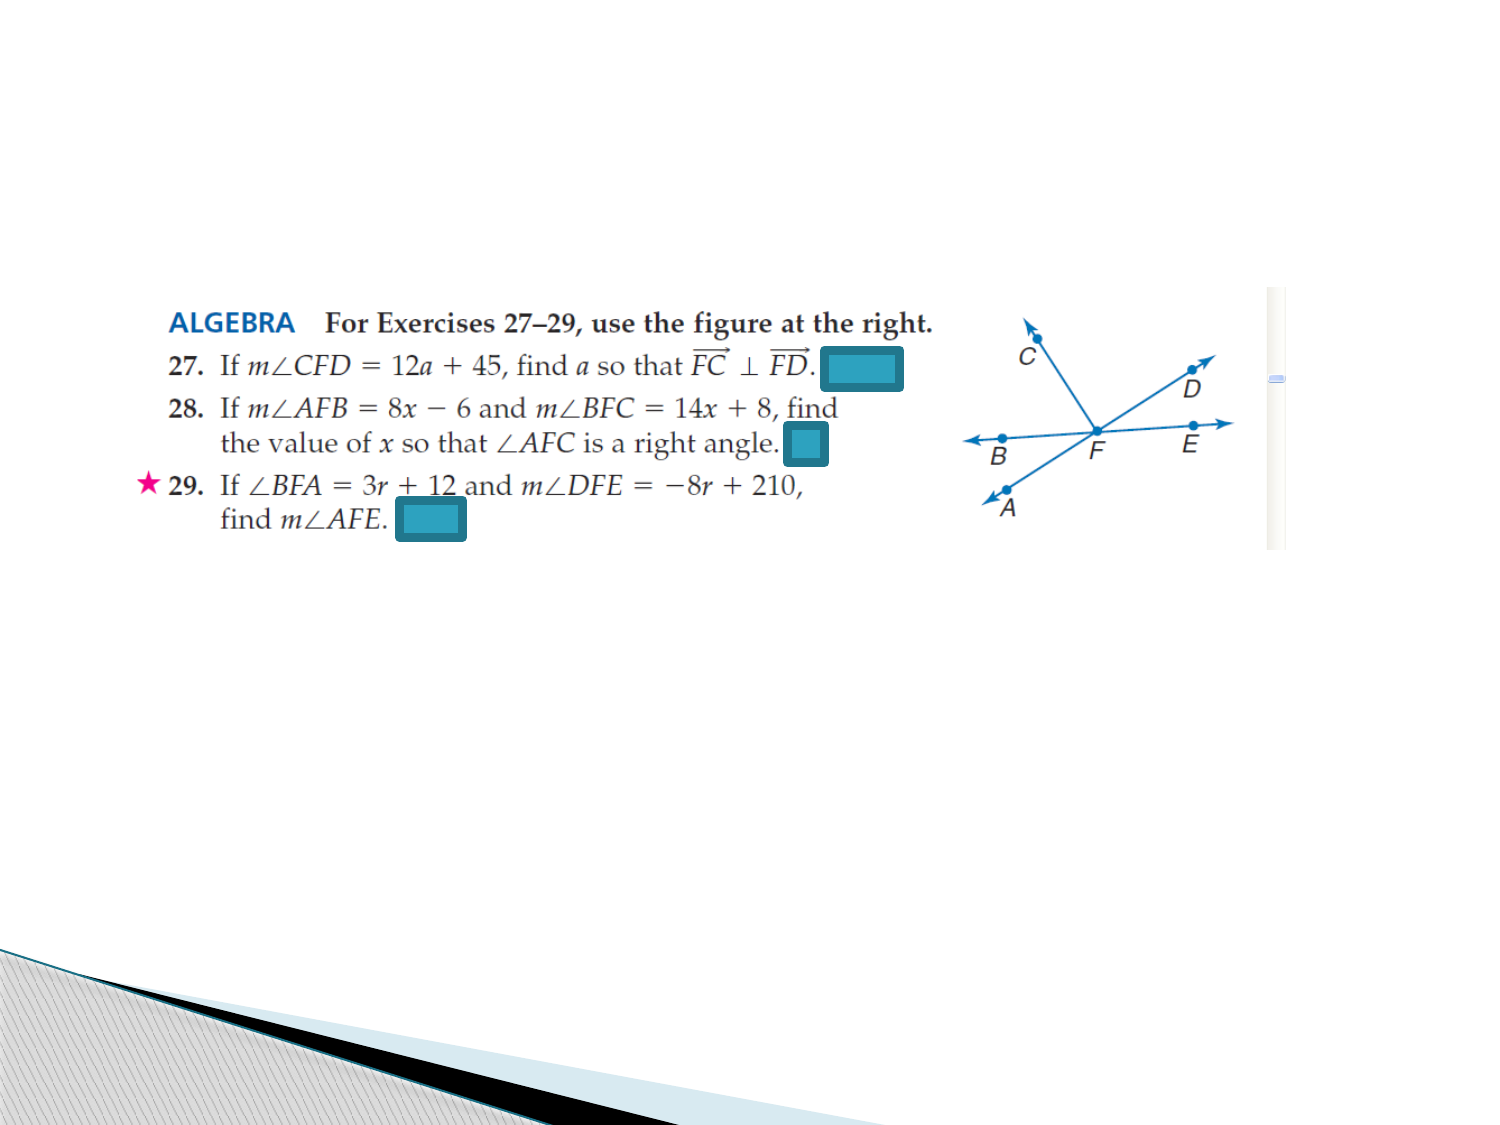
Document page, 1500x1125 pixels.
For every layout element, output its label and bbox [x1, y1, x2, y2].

list [137, 287, 1287, 551]
